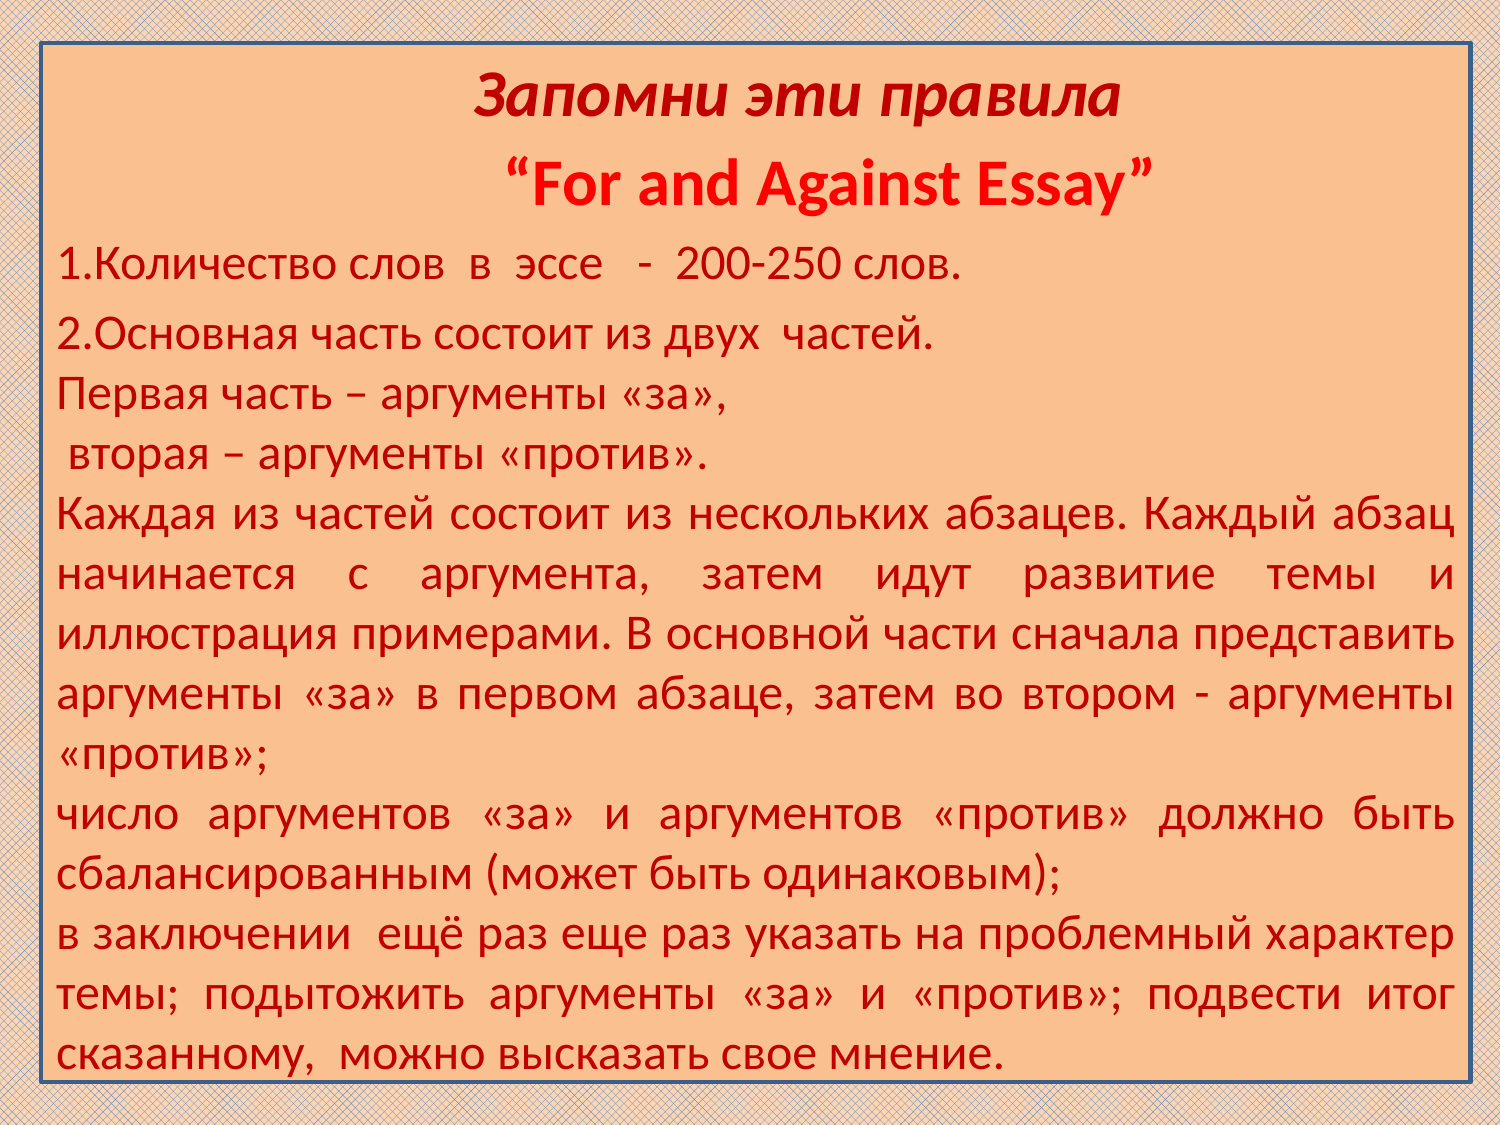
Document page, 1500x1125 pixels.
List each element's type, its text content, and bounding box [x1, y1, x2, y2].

text_box Запомни эти правила [458, 42, 1154, 138]
text_box “For and Against Essay” 1.Количество слов в эссе - 200-250 слов. 2.Основная часть состоит из двух частей. Первая часть – аргументы «за», вторая – аргументы «против». Каждая из частей состоит из нескольких абзацев. Каждый абзац начинается с аргумента, затем идут развитие темы и иллюстрация примерами. В основной части сначала представить аргументы «за» в первом абзаце, затем во втором - аргументы «против»; число аргументов «за» и аргументов «против» должно быть сбалансированным (может быть одинаковым); в заключении ещё раз еще раз указать на проблемный характер темы; подытожить аргументы «за» и «против»; подвести итог сказанному, можно высказать свое мнение. [39, 41, 1473, 1084]
